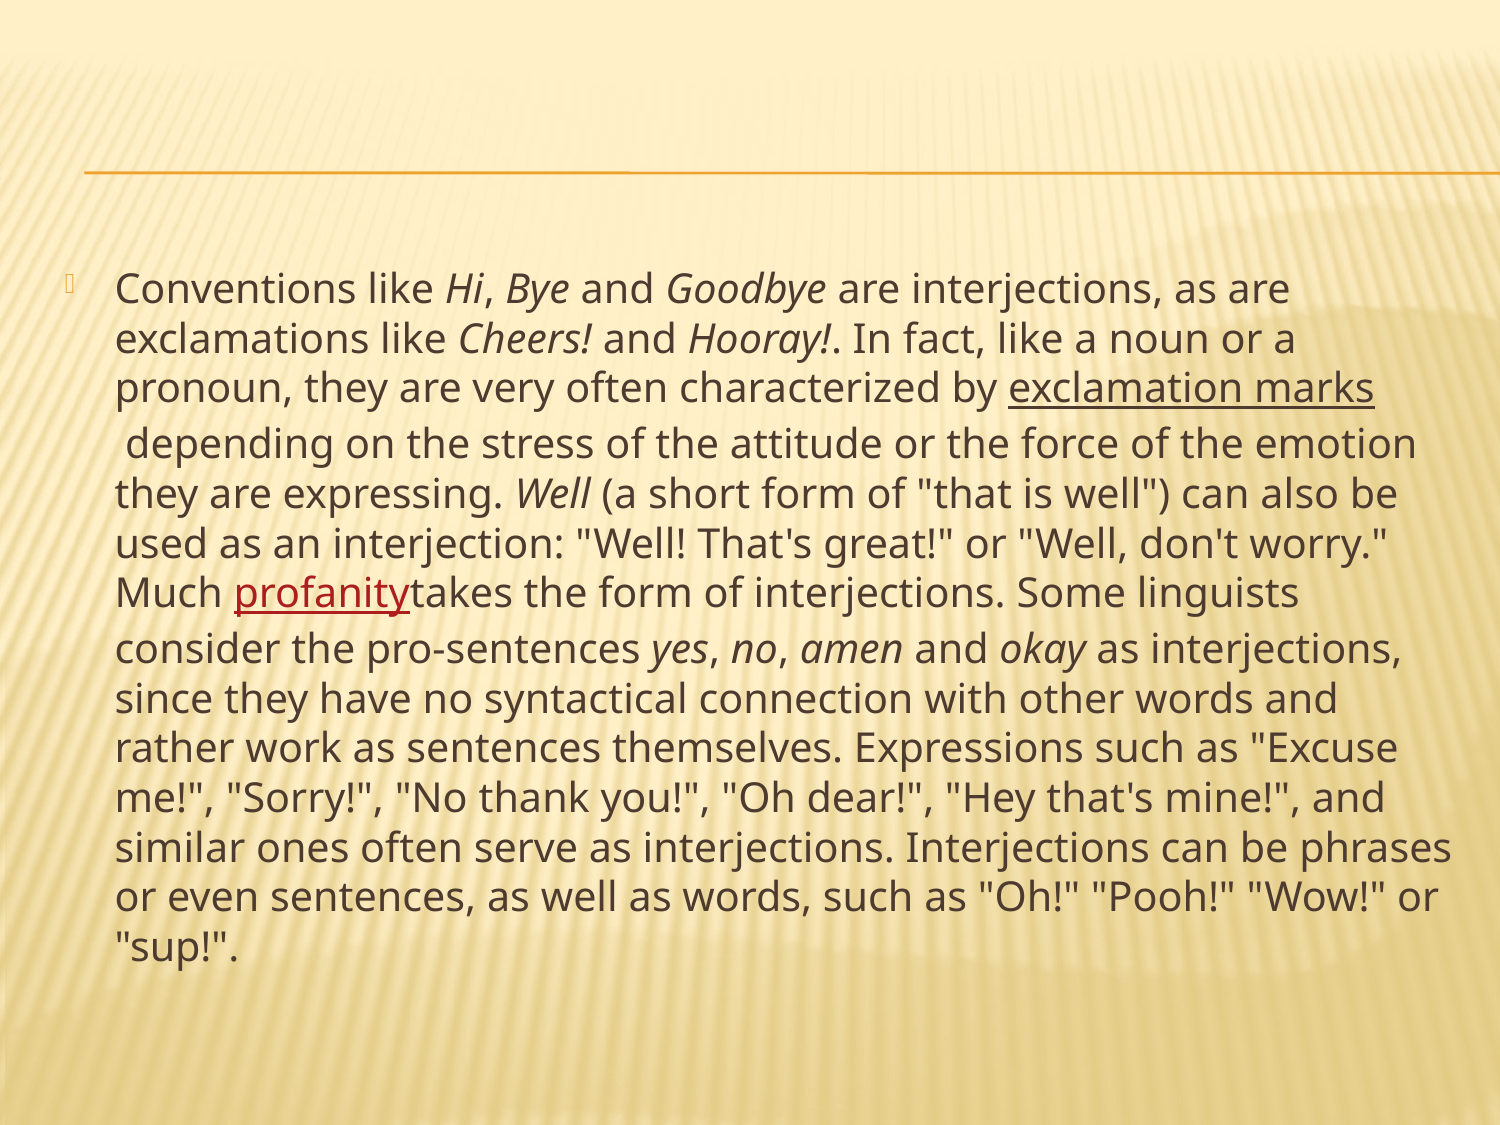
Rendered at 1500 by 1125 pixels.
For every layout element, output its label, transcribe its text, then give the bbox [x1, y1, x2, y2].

list Conventions like Hi, Bye and Goodbye are interjections, as are exclamations like Cheers! and Hooray!. In fact, like a noun or a pronoun, they are very often characterized by exclamation marks depending on the stress of the attitude or the force of the emotion they are expressing. Well (a short form of "that is well") can also be used as an interjection: "Well! That's great!" or "Well, don't worry." Much profanitytakes the form of interjections. Some linguists consider the pro-sentences yes, no, amen and okay as interjections, since they have no syntactical connection with other words and rather work as sentences themselves. Expressions such as "Excuse me!", "Sorry!", "No thank you!", "Oh dear!", "Hey that's mine!", and similar ones often serve as interjections. Interjections can be phrases or even sentences, as well as words, such as "Oh!" "Pooh!" "Wow!" or "sup!". [50, 254, 1475, 998]
